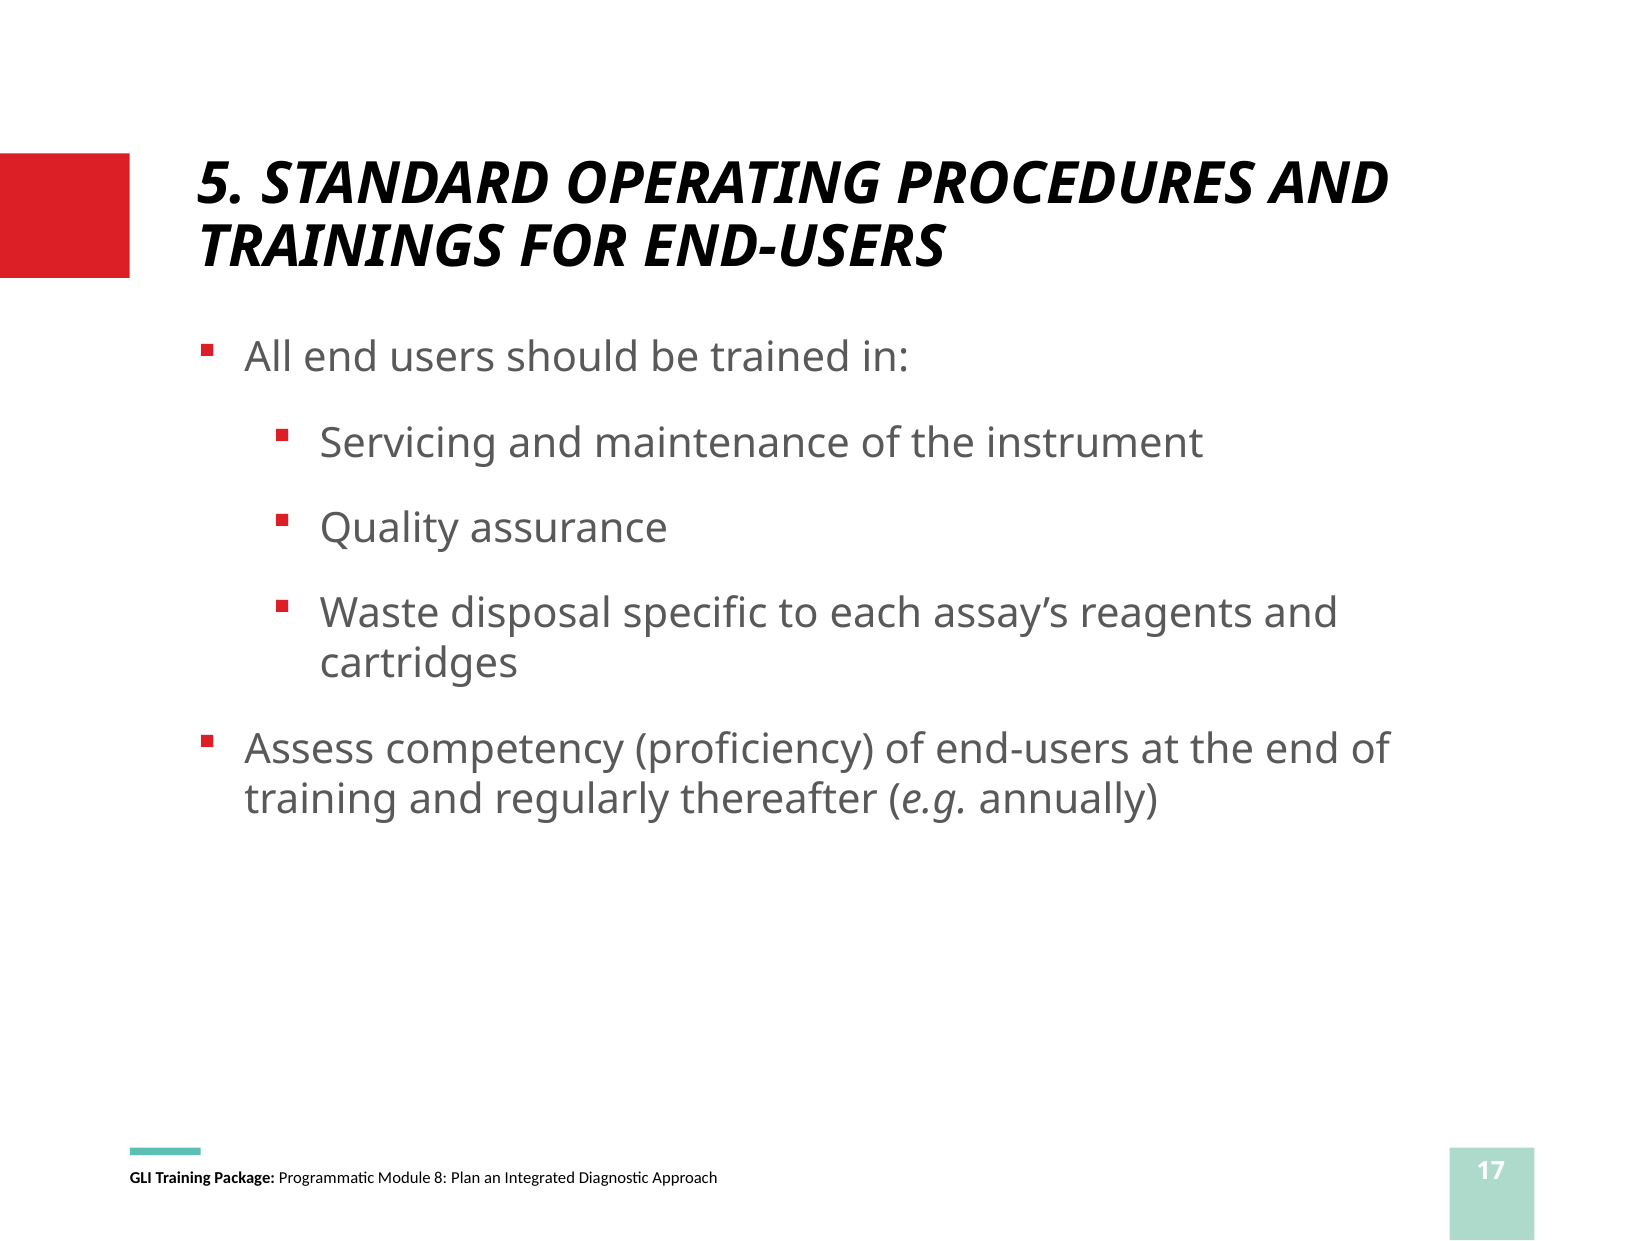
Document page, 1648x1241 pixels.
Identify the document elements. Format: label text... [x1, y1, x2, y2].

list All end users should be trained in: Servicing and maintenance of the instrument Quality assurance Waste disposal specific to each assay’s reagents and cartridges Assess competency (proficiency) of end-users at the end of training and regularly thereafter (e.g. annually) [197, 330, 1450, 1087]
title 5. STANDARD OPERATING PROCEDURES AND TRAININGS FOR END-USERS [197, 153, 1450, 278]
